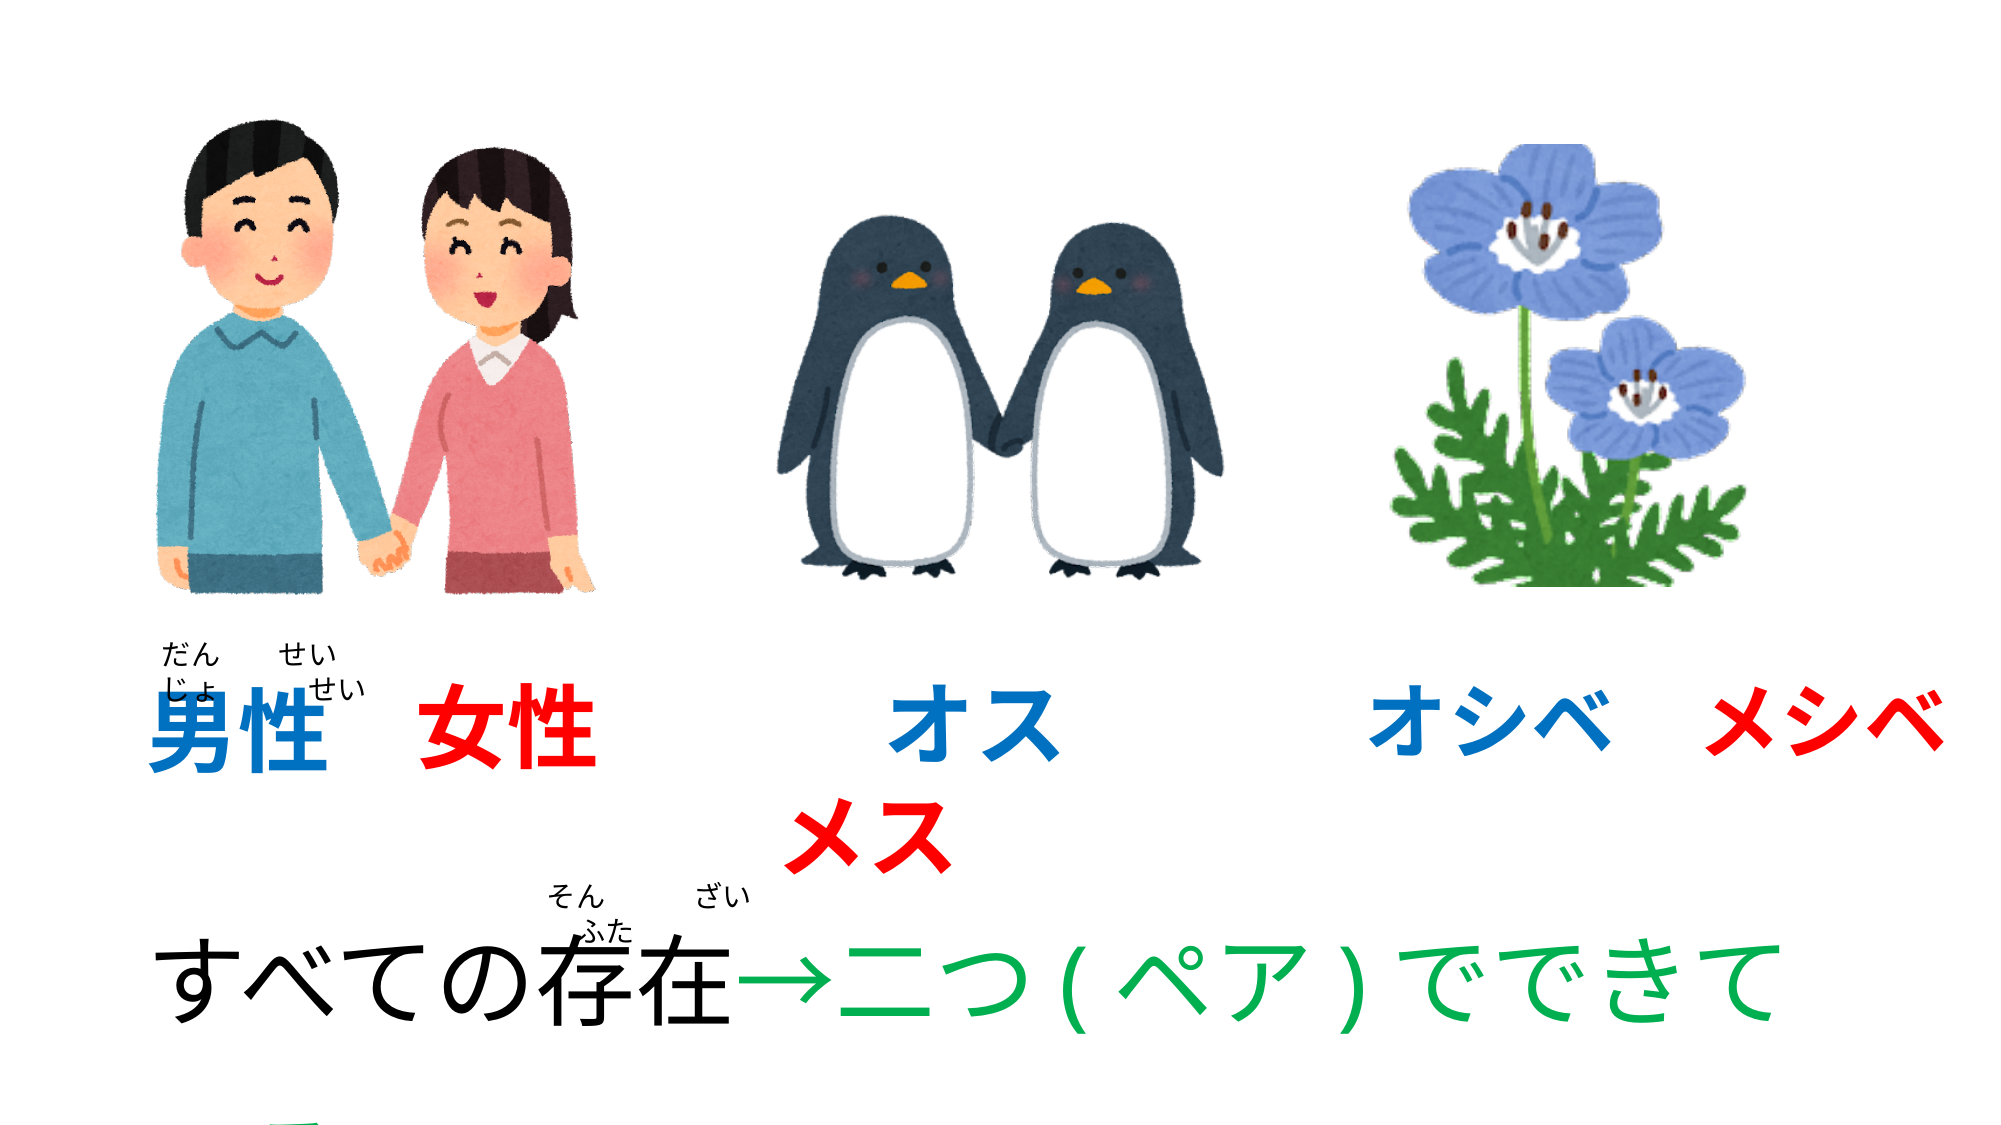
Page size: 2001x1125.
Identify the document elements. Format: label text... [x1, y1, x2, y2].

text_box だん せい じょ せい [147, 629, 610, 714]
text_box そん ざい ふた [532, 870, 995, 956]
text_box 女性 [401, 662, 669, 787]
text_box すべての存在→二つ(ペア)でできている [131, 851, 1906, 1125]
picture [1349, 144, 1793, 587]
picture [131, 112, 610, 609]
text_box オス メス [669, 651, 1236, 896]
text_box 男性 [131, 666, 427, 791]
text_box オシベ メシベ [1349, 661, 2000, 776]
picture [766, 168, 1234, 636]
